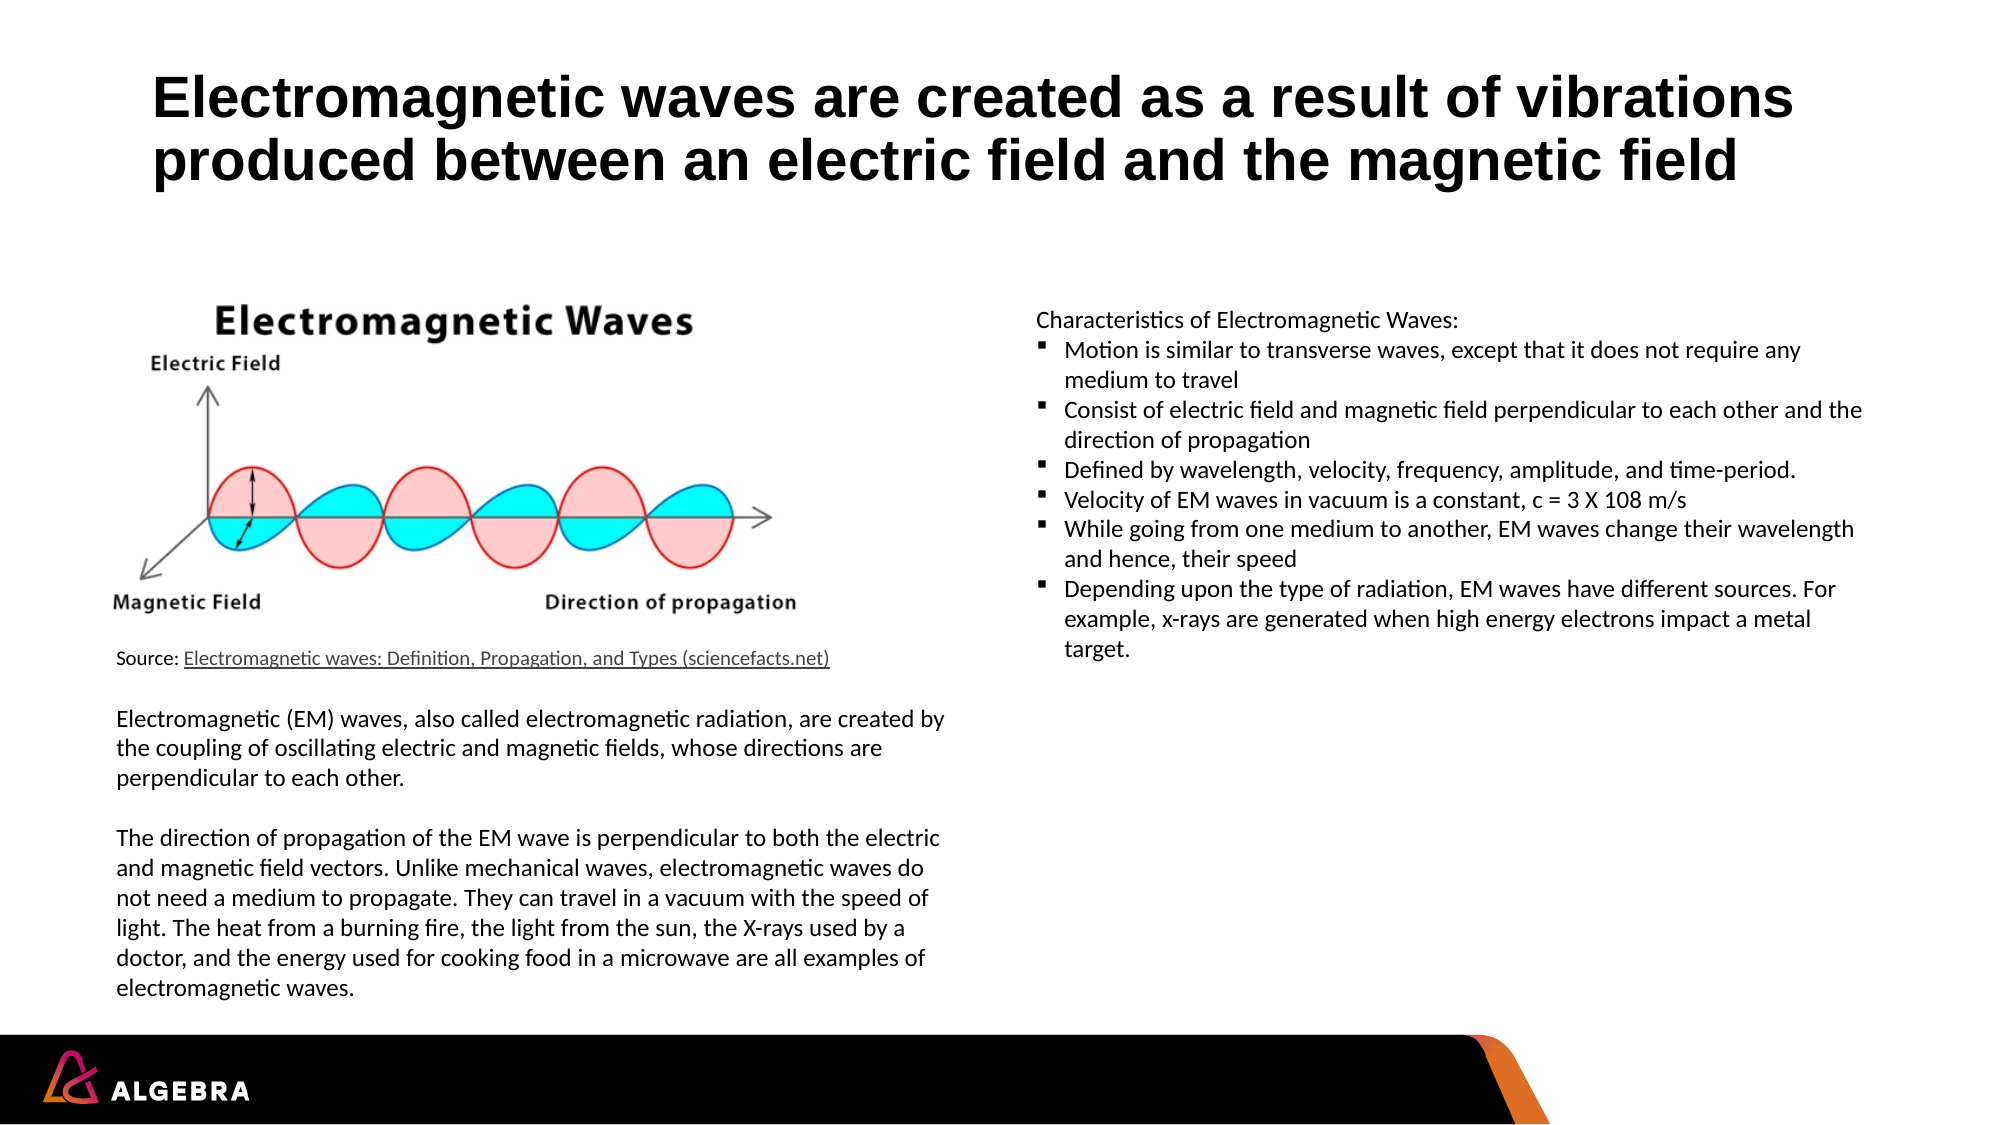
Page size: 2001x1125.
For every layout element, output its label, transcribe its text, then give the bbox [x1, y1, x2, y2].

text_box Characteristics of Electromagnetic Waves: Motion is similar to transverse waves, except that it does not require any medium to travel Consist of electric field and magnetic field perpendicular to each other and the direction of propagation Defined by wavelength, velocity, frequency, amplitude, and time-period. Velocity of EM waves in vacuum is a constant, c = 3 X 108 m/s While going from one medium to another, EM waves change their wavelength and hence, their speed Depending upon the type of radiation, EM waves have different sources. For example, x-rays are generated when high energy electrons impact a metal target. [1021, 295, 1899, 880]
picture [0, 1034, 1733, 1125]
picture [101, 296, 809, 619]
text_box Electromagnetic (EM) waves, also called electromagnetic radiation, are created by the coupling of oscillating electric and magnetic fields, whose directions are perpendicular to each other. The direction of propagation of the EM wave is perpendicular to both the electric and magnetic field vectors. Unlike mechanical waves, electromagnetic waves do not need a medium to propagate. They can travel in a vacuum with the speed of light. The heat from a burning fire, the light from the sun, the X-rays used by a doctor, and the energy used for cooking food in a microwave are all examples of electromagnetic waves. [100, 712, 979, 1012]
text_box Source: Electromagnetic waves: Definition, Propagation, and Types (sciencefacts.net) [100, 637, 979, 712]
title Electromagnetic waves are created as a result of vibrations produced between an electric field and the magnetic field [137, 59, 1863, 278]
